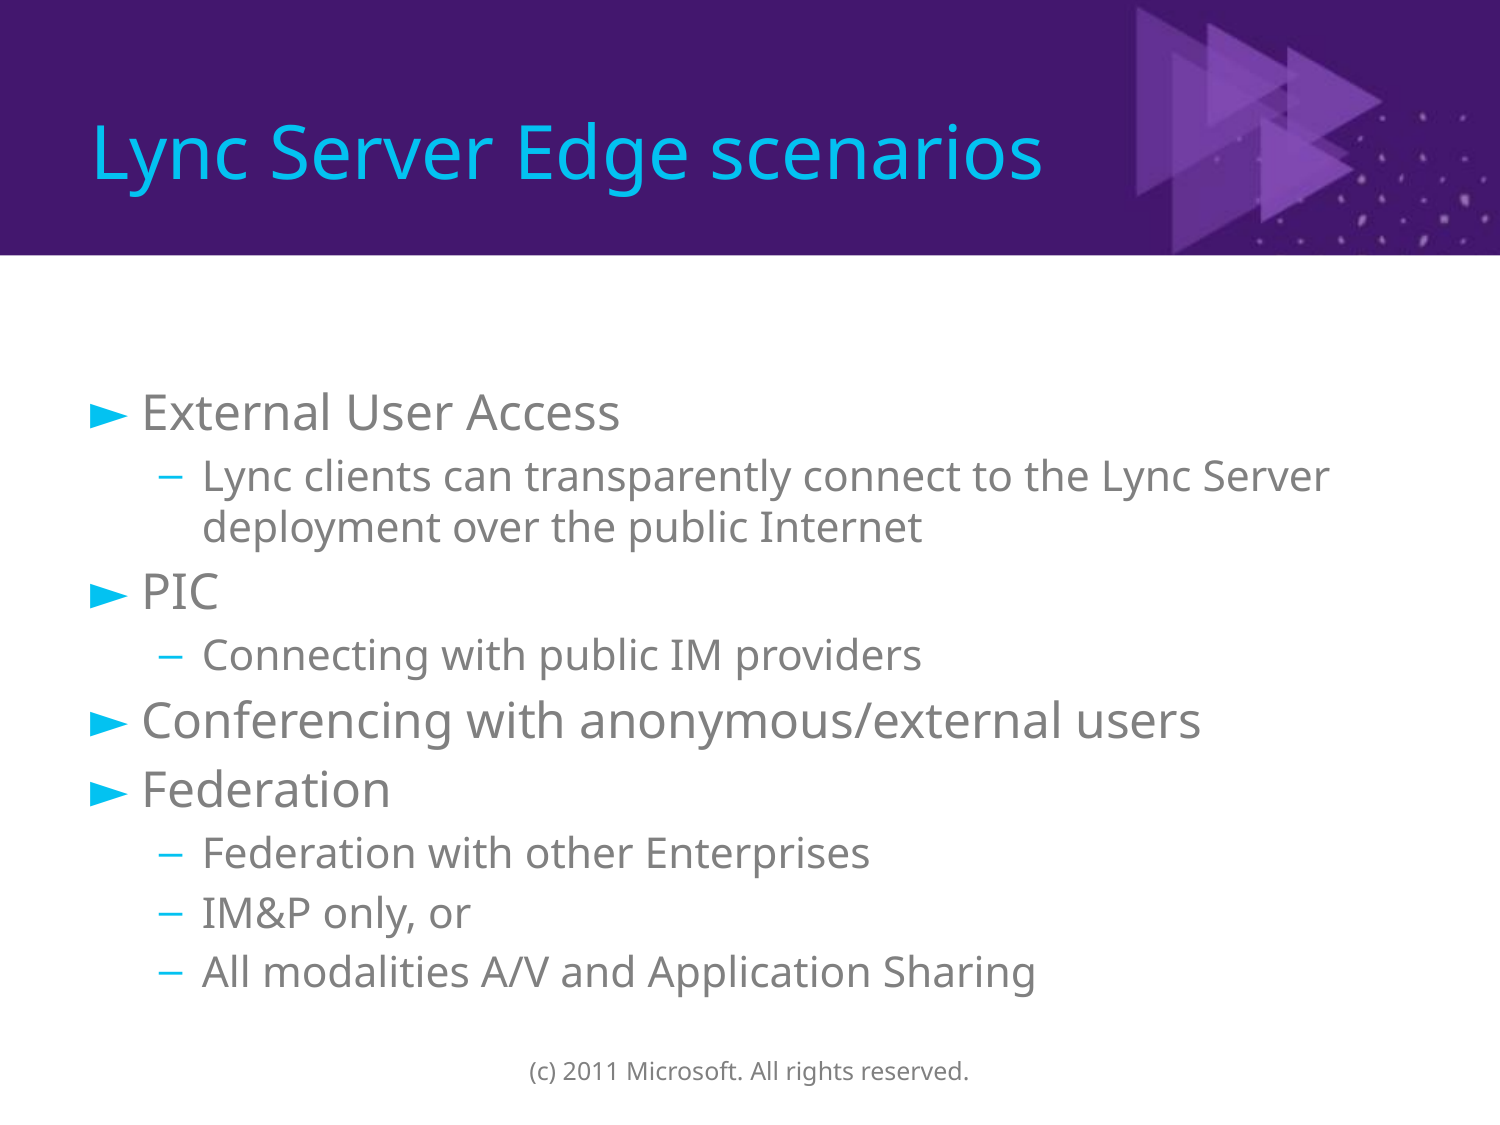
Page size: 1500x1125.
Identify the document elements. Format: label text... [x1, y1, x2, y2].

footer (c) 2011 Microsoft. All rights reserved. [512, 1042, 988, 1103]
list External User Access Lync clients can transparently connect to the Lync Server deployment over the public Internet PIC Connecting with public IM providers Conferencing with anonymous/external users Federation Federation with other Enterprises IM&P only, or All modalities A/V and Application Sharing [75, 373, 1425, 1005]
title Lync Server Edge scenarios [75, 56, 1425, 244]
picture [0, 0, 1500, 255]
